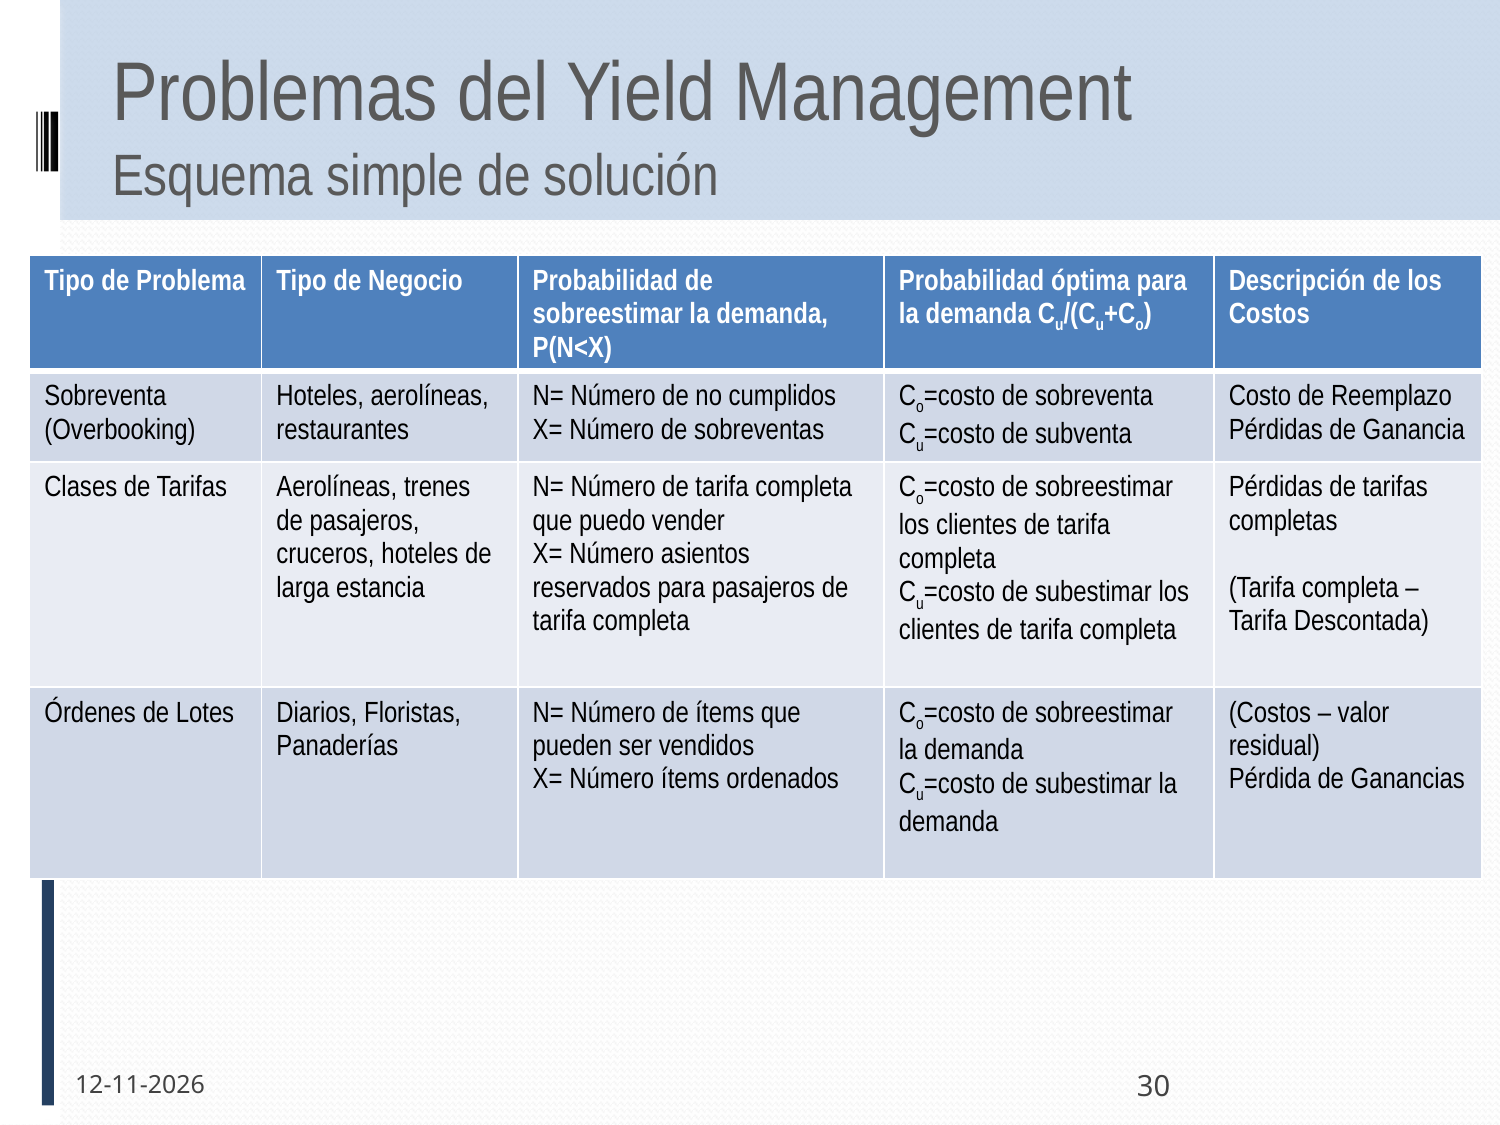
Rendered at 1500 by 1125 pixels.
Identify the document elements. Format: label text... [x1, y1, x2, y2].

table_cell Diarios, Floristas, Panaderías [262, 688, 517, 878]
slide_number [75, 1042, 243, 1103]
table_header Tipo de Negocio [262, 256, 517, 368]
table_cell Co=costo de sobreestimar la demanda Cu=costo de subestimar la demanda [885, 688, 1213, 878]
table_cell Aerolíneas, trenes de pasajeros, cruceros, hoteles de larga estancia [262, 463, 517, 686]
table_header Probabilidad de sobreestimar la demanda, P(N<X) [519, 256, 883, 368]
table_cell Co=costo de sobreventa Cu=costo de subventa [885, 374, 1213, 461]
table_cell (Costos – valor residual) Pérdida de Ganancias [1215, 688, 1481, 878]
title Problemas del Yield Management Esquema simple de solución [111, 18, 1436, 207]
table_cell Órdenes de Lotes [30, 688, 261, 878]
table_cell Co=costo de sobreestimar los clientes de tarifa completa Cu=costo de subestimar los clientes de tarifa completa [885, 463, 1213, 686]
table_cell N= Número de tarifa completa que puedo vender X= Número asientos reservados para pasajeros de tarifa completa [519, 463, 883, 686]
table_header Probabilidad óptima para la demanda Cu/(Cu+Co) [885, 256, 1213, 368]
table_cell Costo de Reemplazo Pérdidas de Ganancia [1215, 374, 1481, 461]
slide_number 30 [1045, 1046, 1171, 1107]
table_cell Pérdidas de tarifas completas (Tarifa completa – Tarifa Descontada) [1215, 463, 1481, 686]
table_cell N= Número de no cumplidos X= Número de sobreventas [519, 374, 883, 461]
table_cell N= Número de ítems que pueden ser vendidos X= Número ítems ordenados [519, 688, 883, 878]
table_cell Hoteles, aerolíneas, restaurantes [262, 374, 517, 461]
table_cell Clases de Tarifas [30, 463, 261, 686]
table_cell Sobreventa (Overbooking) [30, 374, 261, 461]
table_header Descripción de los Costos [1215, 256, 1481, 368]
table_header Tipo de Problema [30, 256, 261, 368]
